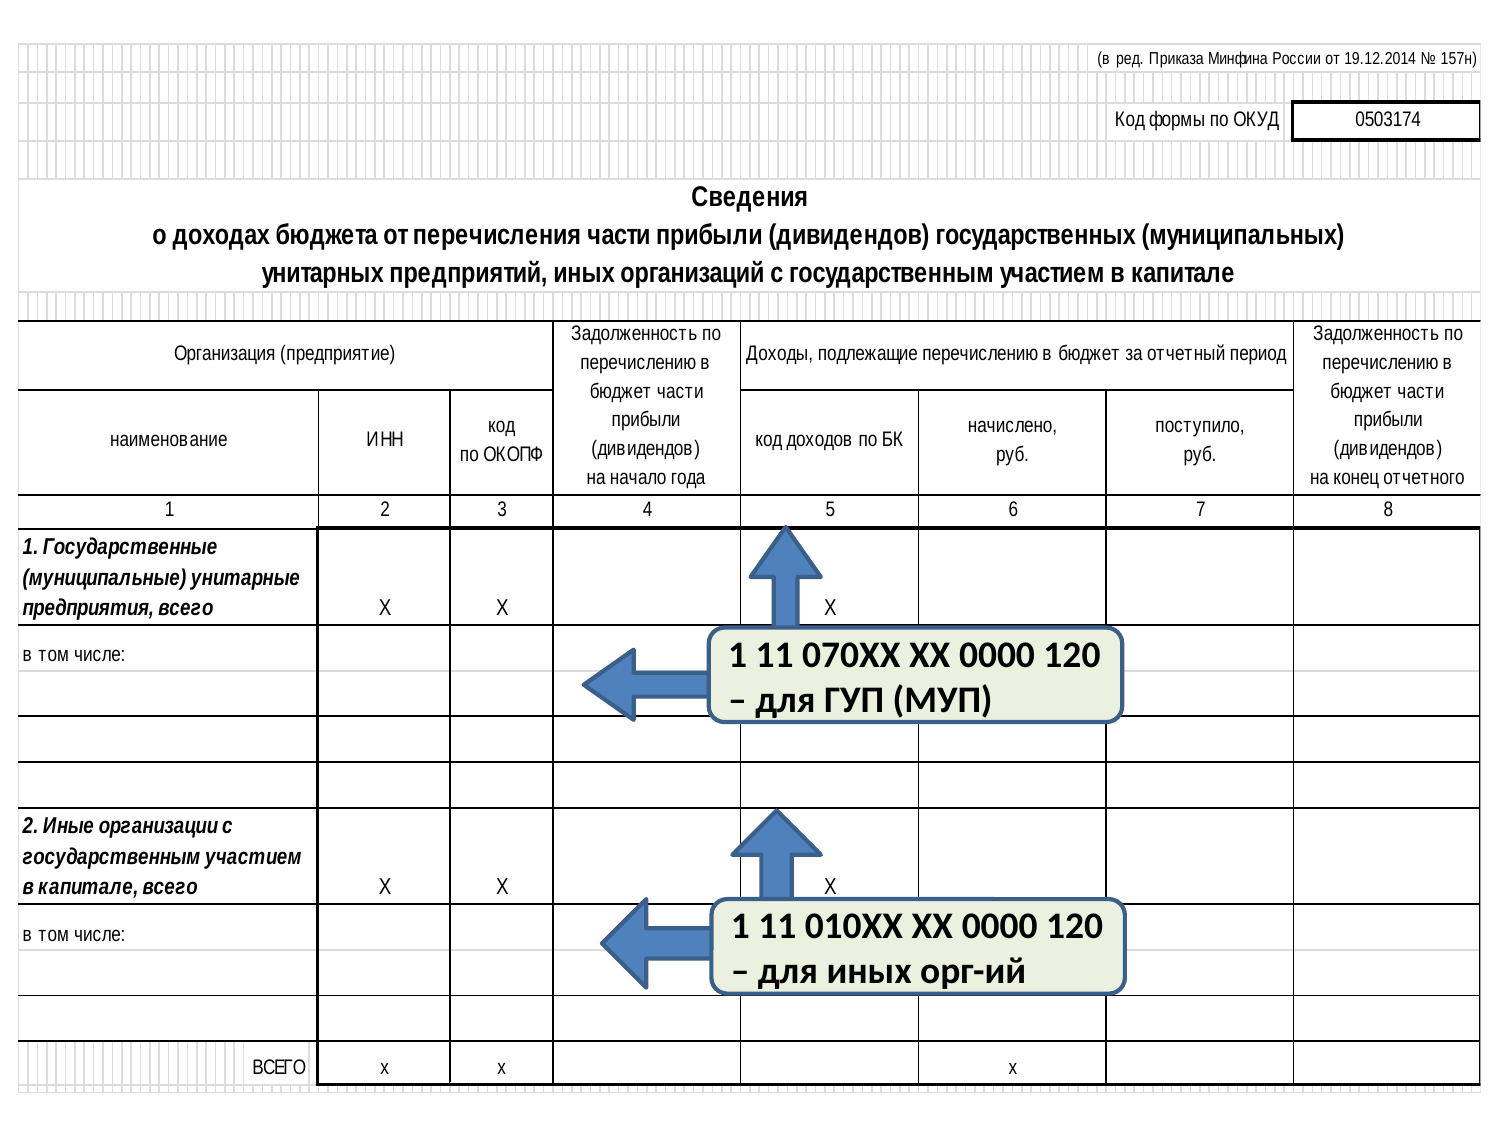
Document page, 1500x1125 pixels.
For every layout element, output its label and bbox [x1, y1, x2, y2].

text_box [17, 42, 1483, 1095]
